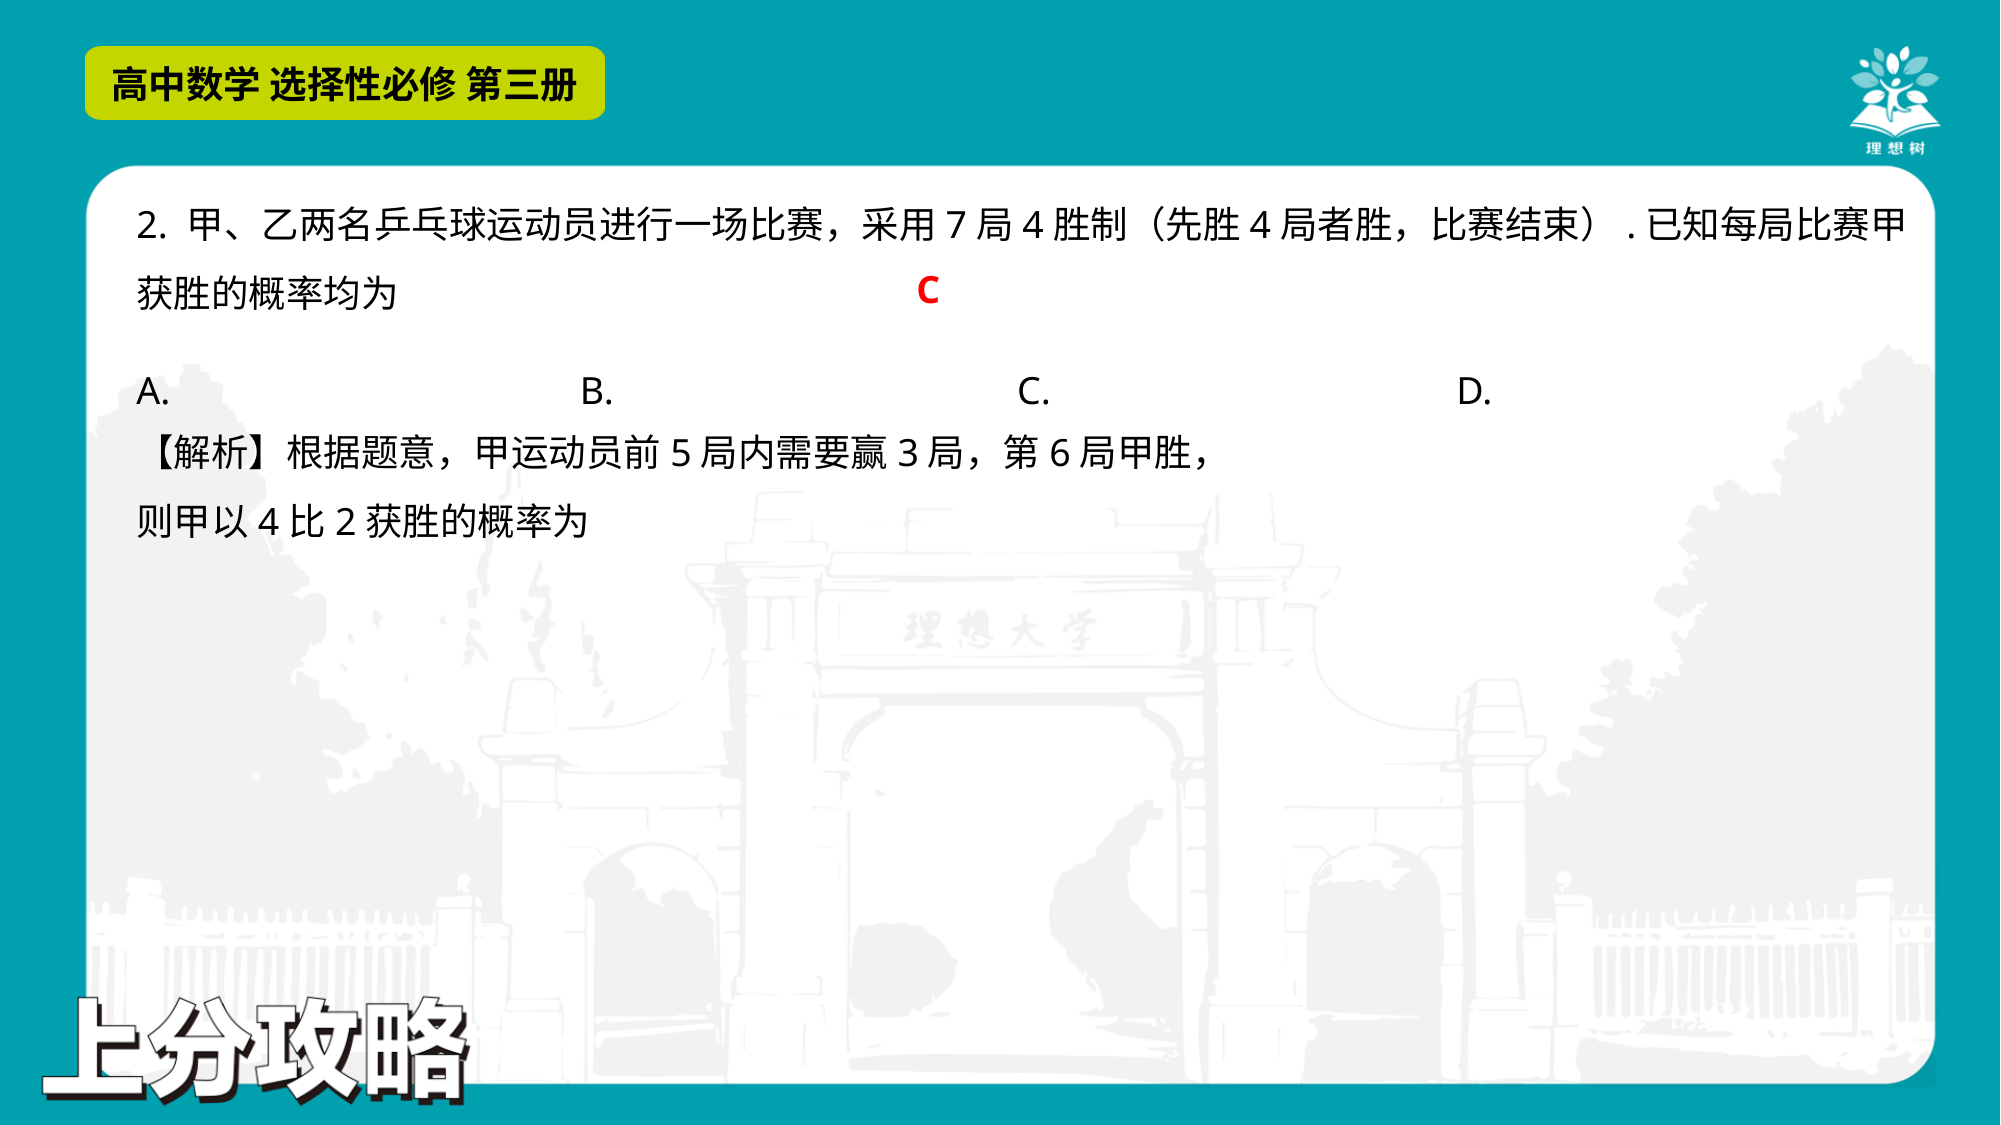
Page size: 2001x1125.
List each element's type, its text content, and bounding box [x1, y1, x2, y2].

picture [0, 0, 2000, 1125]
text_box C [901, 265, 956, 310]
